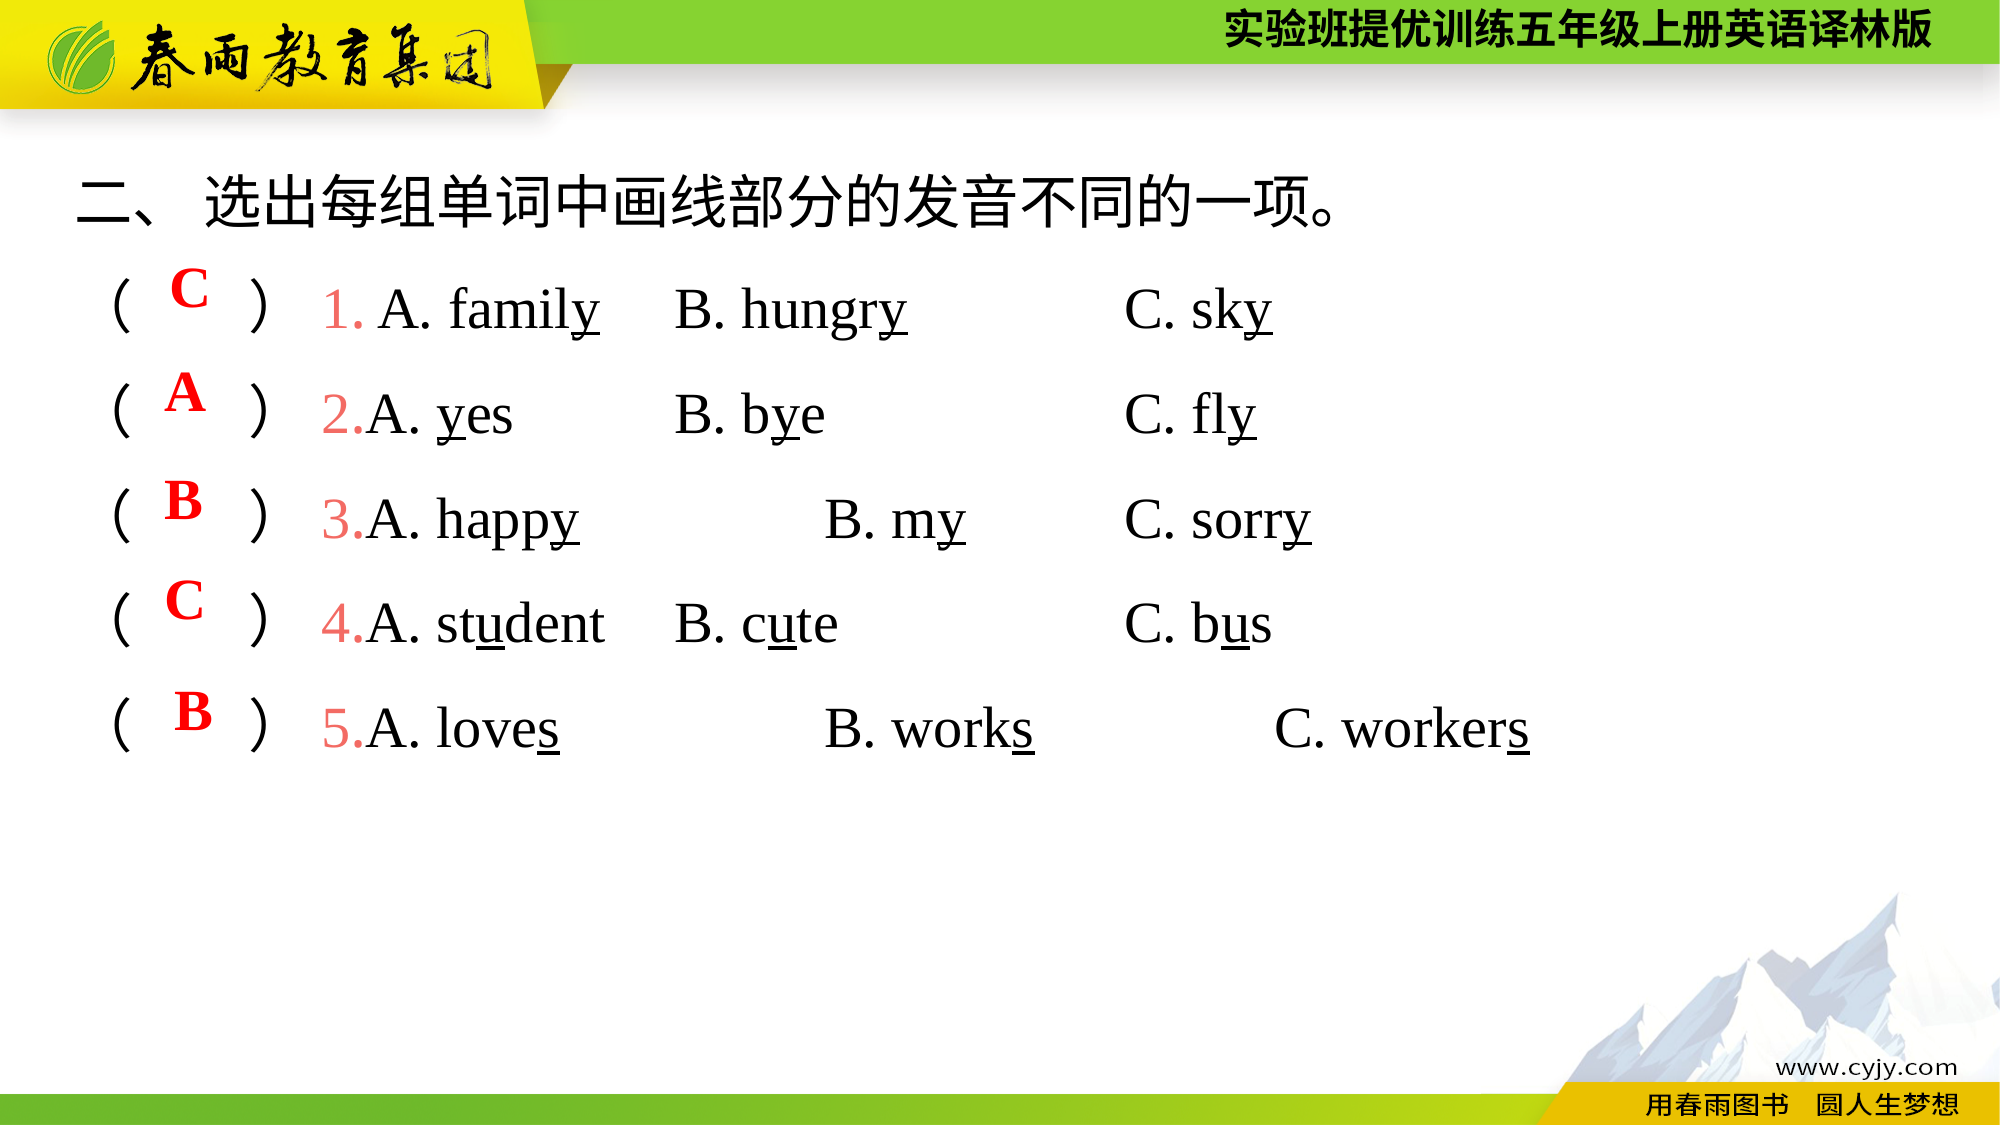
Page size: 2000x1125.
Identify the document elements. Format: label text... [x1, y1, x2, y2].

list 二、 选出每组单词中画线部分的发音不同的一项。 （ ）1. A. family B. hungry C. sky （ ）2.A. yes B. bye C. fly （ ）3.A. happy B. my C. sorry （ ）4.A. student B. cute C. bus （ ）5.A. loves B. works C. workers [59, 122, 1944, 774]
text_box C [154, 242, 227, 327]
text_box B [160, 664, 229, 750]
text_box C [149, 553, 222, 639]
picture [0, 0, 2000, 1125]
text_box B [149, 453, 219, 539]
text_box A [149, 345, 222, 431]
